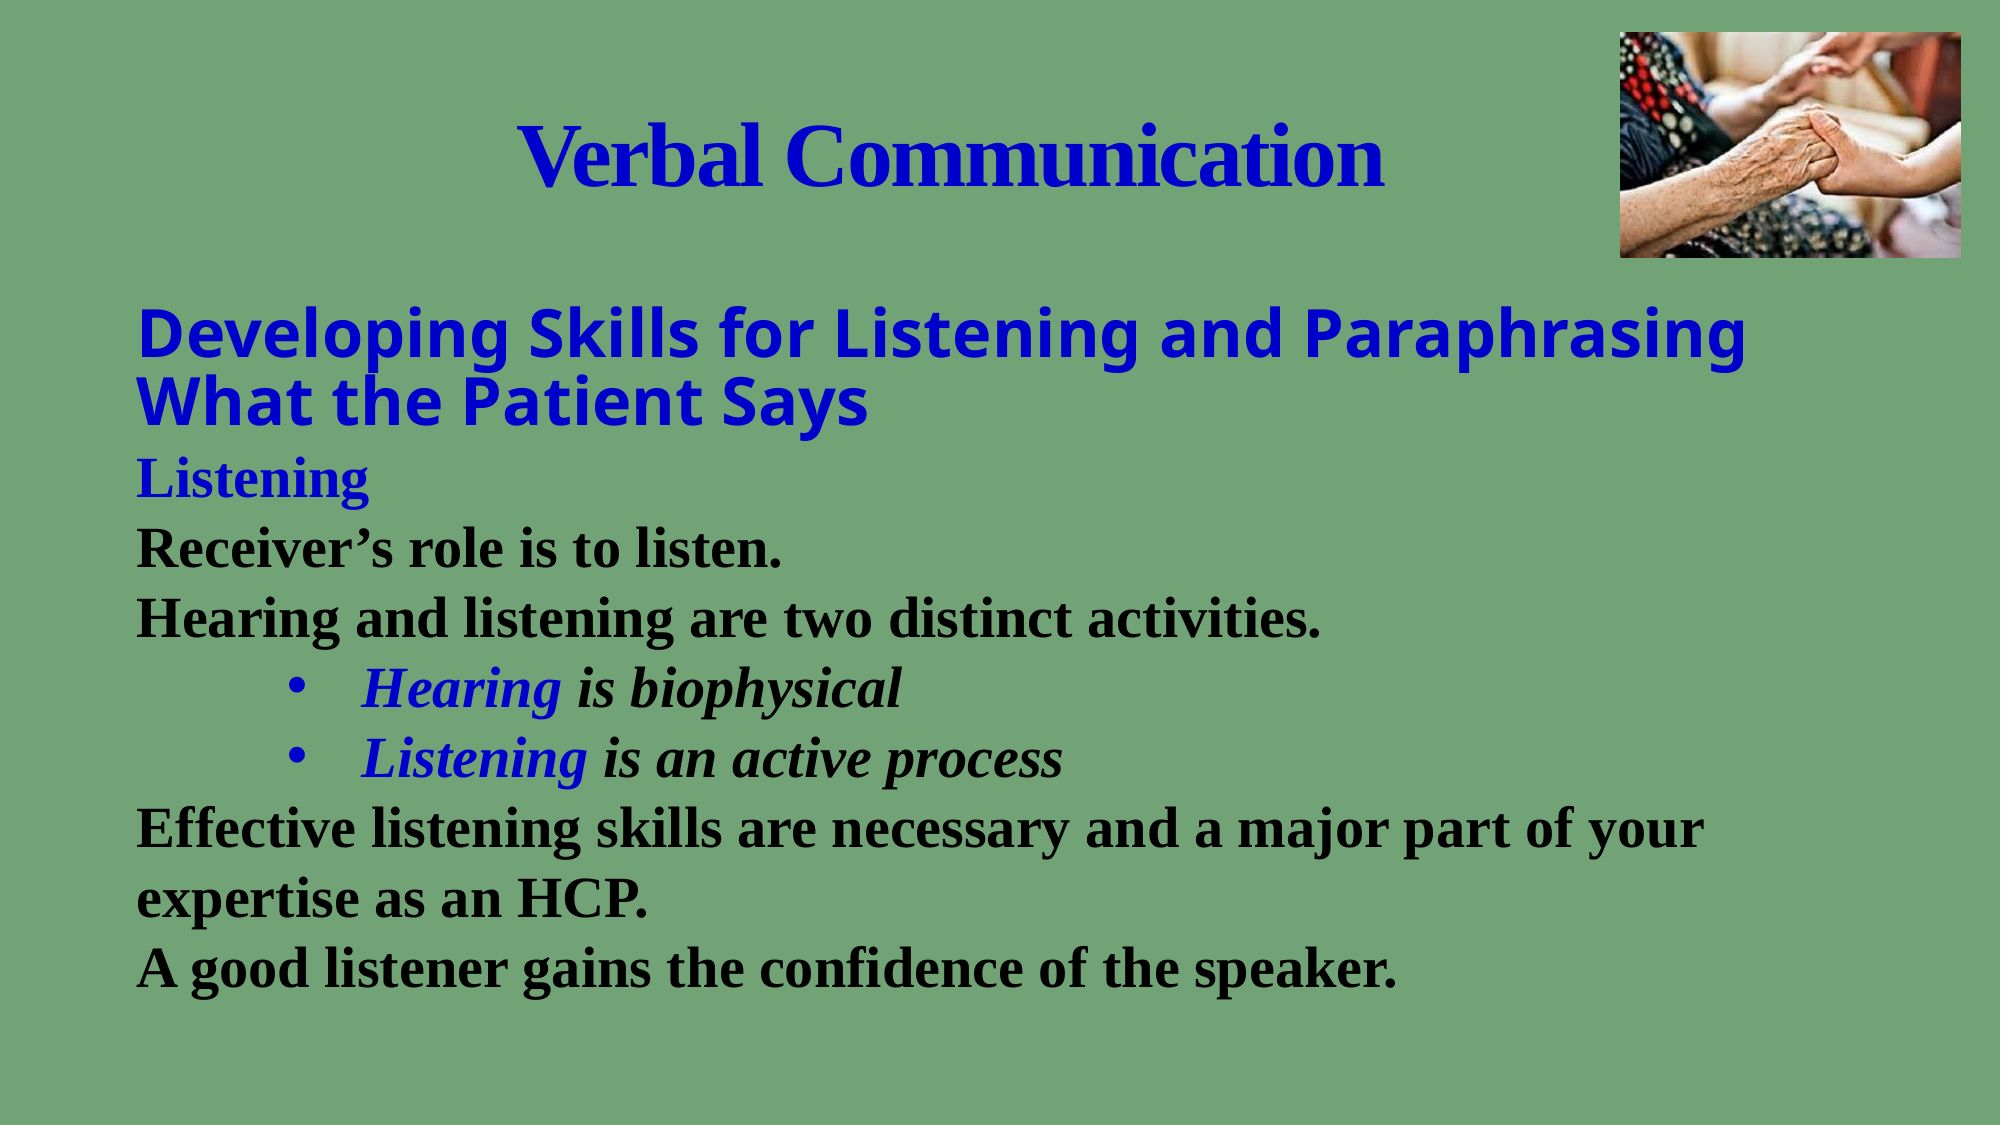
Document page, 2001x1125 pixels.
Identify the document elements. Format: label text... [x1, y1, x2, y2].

subtitle Developing Skills for Listening and Paraphrasing What the Patient Says Listening Receiver’s role is to listen. Hearing and listening are two distinct activities. Hearing is biophysical Listening is an active process Effective listening skills are necessary and a major part of your expertise as an HCP. A good listener gains the confidence of the speaker. [121, 295, 1803, 1057]
picture [1620, 32, 1961, 258]
title Verbal Communication [227, 76, 1620, 212]
